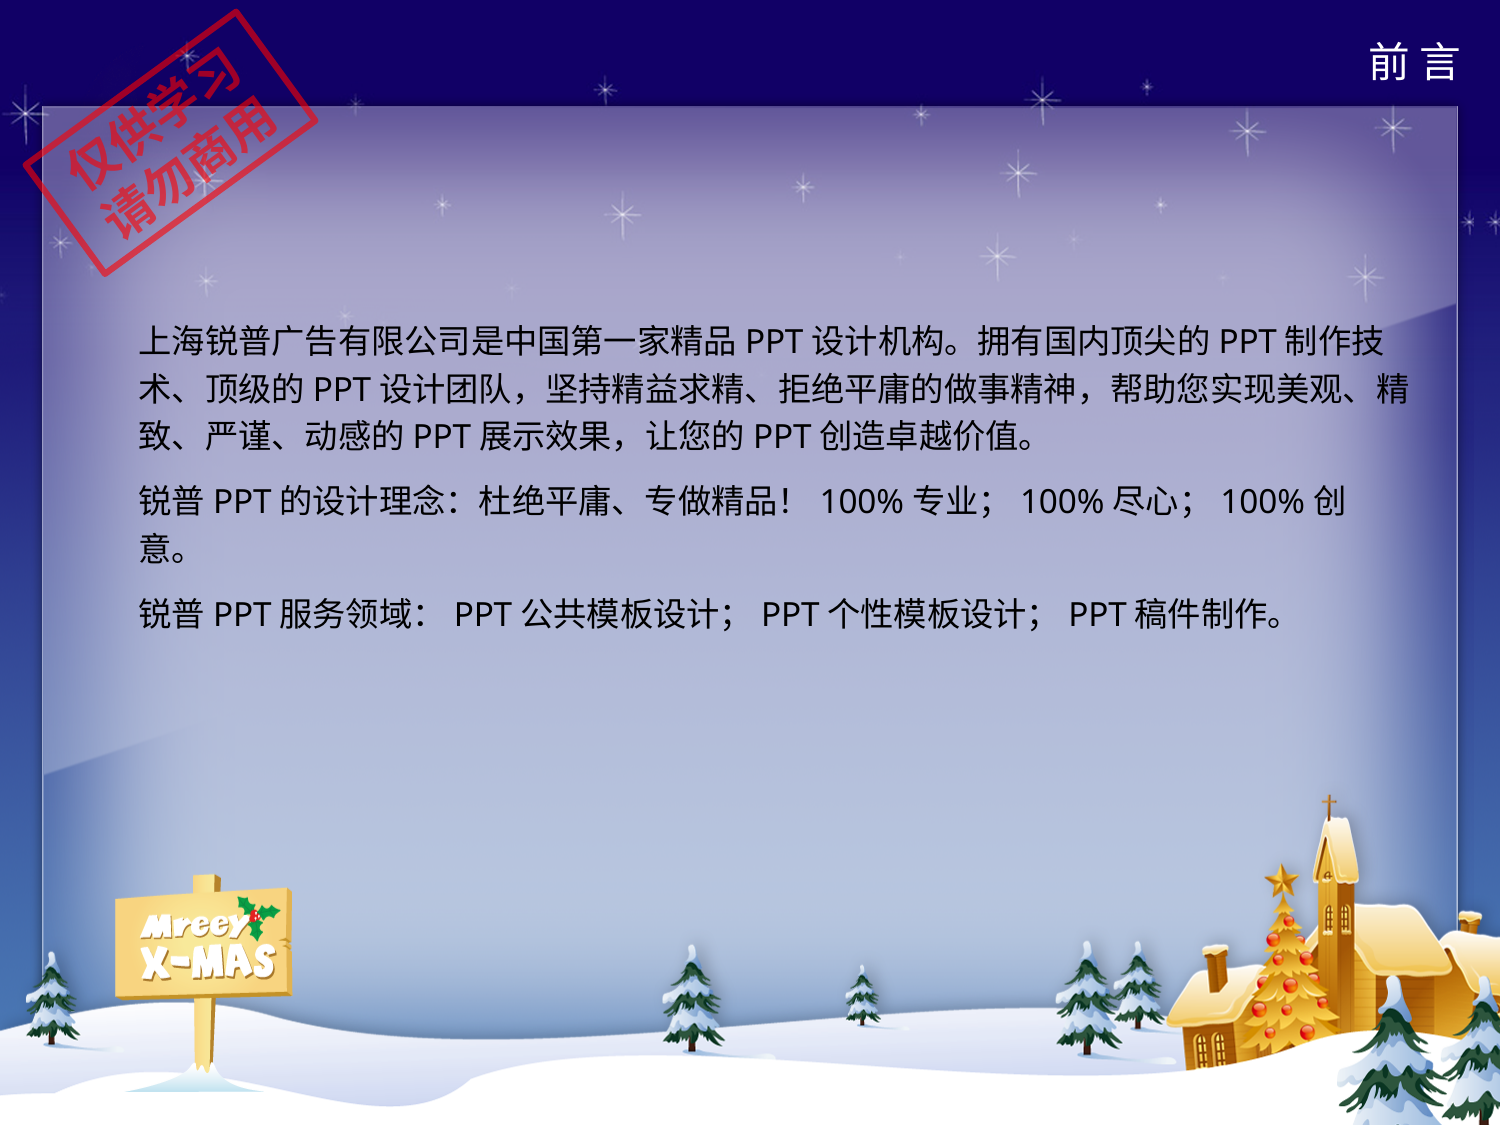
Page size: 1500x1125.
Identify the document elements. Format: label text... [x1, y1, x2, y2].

text_box 上海锐普广告有限公司是中国第一家精品PPT设计机构。拥有国内顶尖的PPT制作技术、顶级的PPT设计团队，坚持精益求精、拒绝平庸的做事精神，帮助您实现美观、精致、严谨、动感的PPT展示效果，让您的PPT创造卓越价值。 锐普PPT的设计理念：杜绝平庸、专做精品！100%专业；100%尽心；100%创意。 锐普PPT服务领域：PPT公共模板设计；PPT个性模板设计；PPT稿件制作。 [123, 304, 1426, 640]
text_box 仅供学习 请勿商用 [25, 11, 316, 274]
picture [0, 0, 1500, 1125]
text_box 前 言 [1089, 28, 1477, 93]
